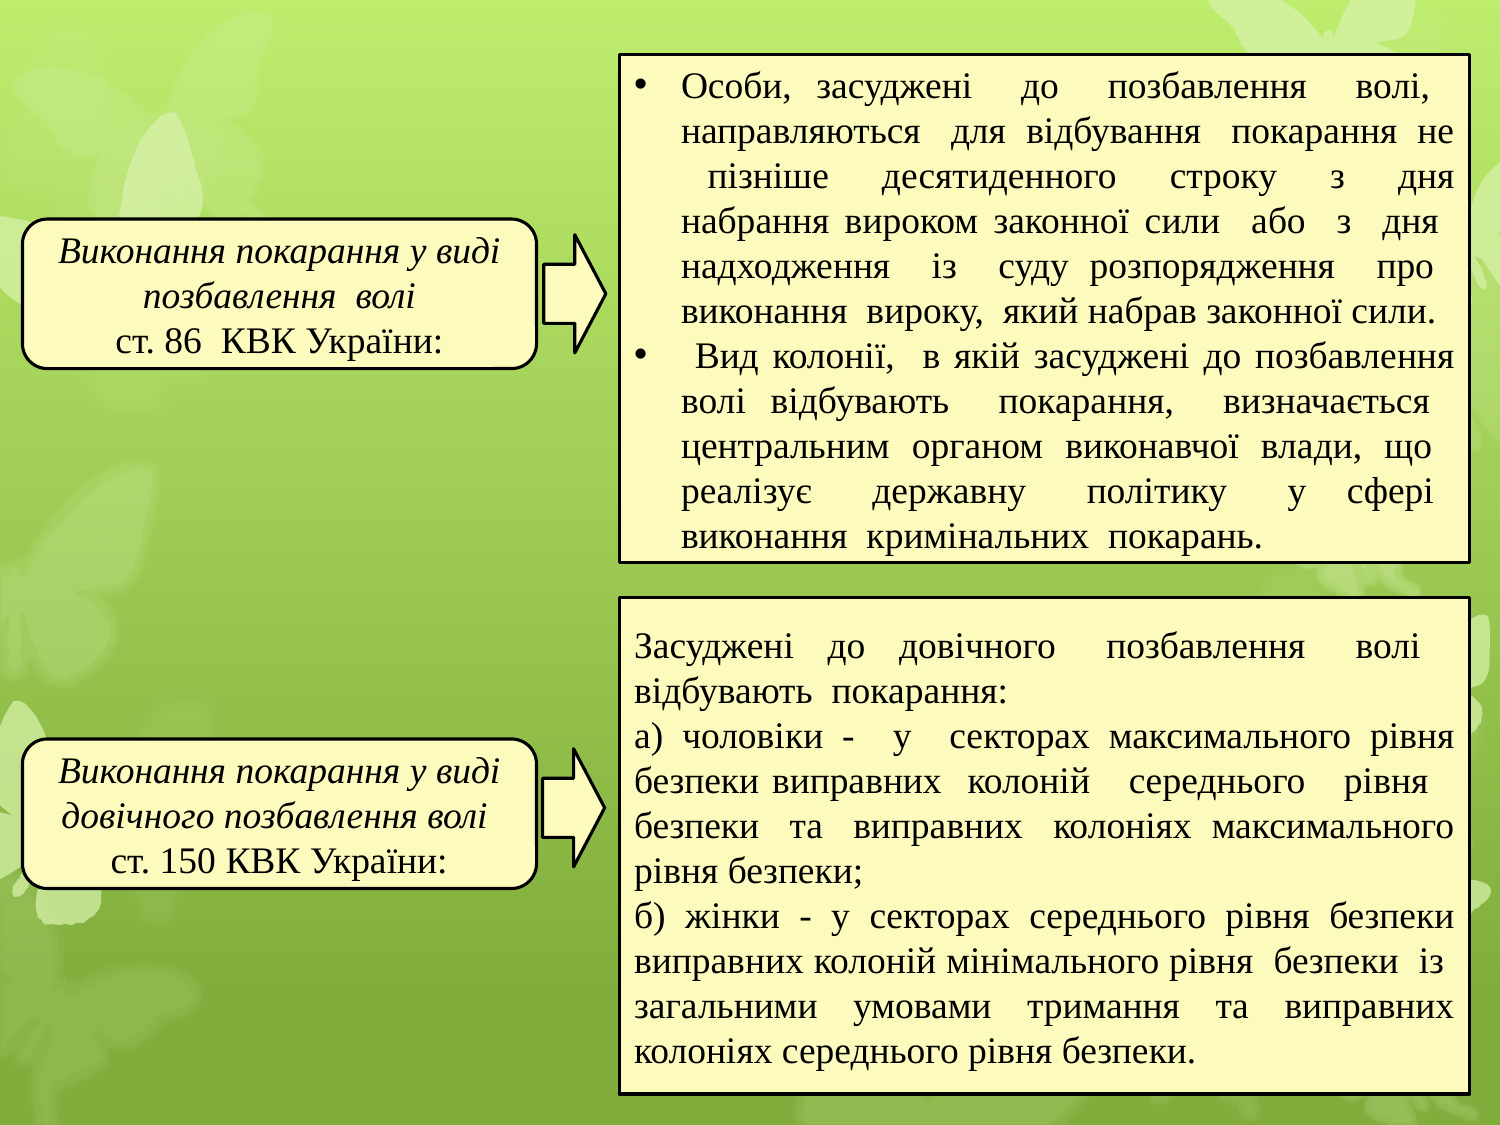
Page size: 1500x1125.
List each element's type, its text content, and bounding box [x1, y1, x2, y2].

text_box Засуджені до довічного позбавлення волі відбувають покарання: а) чоловіки - у секторах максимального рівня безпеки виправних колоній середнього рівня безпеки та виправних колоніях максимального рівня безпеки; б) жінки - у секторах середнього рівня безпеки виправних колоній мінімального рівня безпеки із загальними умовами тримання та виправних колоніях середнього рівня безпеки. [618, 596, 1471, 1096]
text_box [540, 747, 607, 869]
text_box Особи, засуджені до позбавлення волі, направляються для відбування покарання не пізніше десятиденного строку з дня набрання вироком законної сили або з дня надходження із суду розпорядження про виконання вироку, який набрав законної сили. Вид колонії, в якій засуджені до позбавлення волі відбувають покарання, визначається центральним органом виконавчої влади, що реалізує державну політику у сфері виконання кримінальних покарань. [618, 53, 1471, 564]
text_box Виконання покарання у виді довічного позбавлення волі ст. 150 КВК України: [20, 737, 539, 891]
text_box Виконання покарання у виді позбавлення волі ст. 86 КВК України: [20, 217, 539, 371]
text_box [542, 233, 608, 355]
